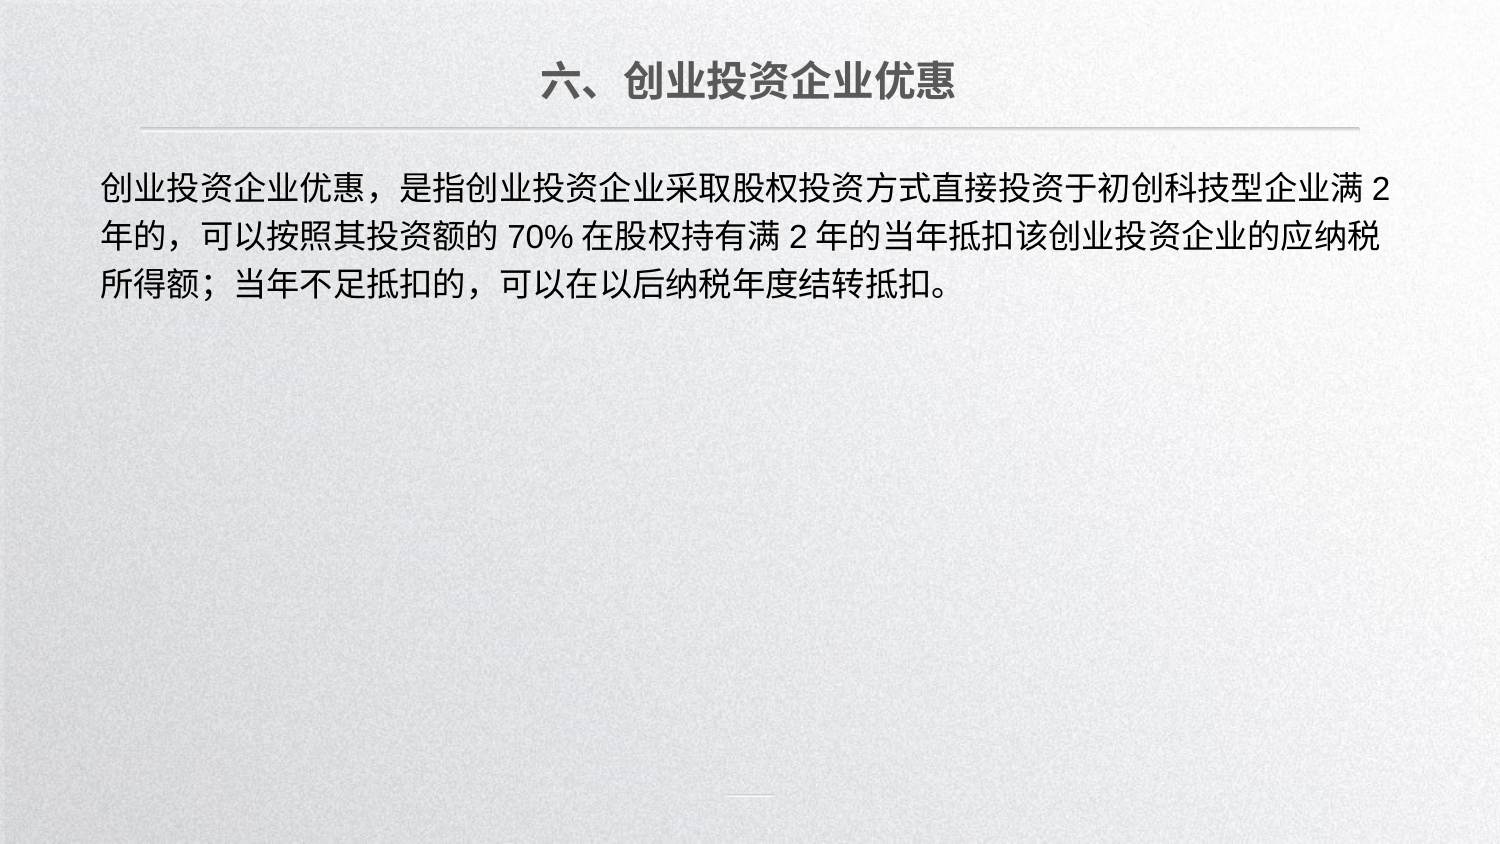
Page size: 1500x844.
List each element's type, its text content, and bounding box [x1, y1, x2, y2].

picture [0, 0, 1500, 844]
text_box 六、创业投资企业优惠 [459, 49, 1038, 111]
text_box 创业投资企业优惠，是指创业投资企业采取股权投资方式直接投资于初创科技型企业满2年的，可以按照其投资额的70%在股权持有满2年的当年抵扣该创业投资企业的应纳税所得额；当年不足抵扣的，可以在以后纳税年度结转抵扣。 [100, 159, 1400, 304]
